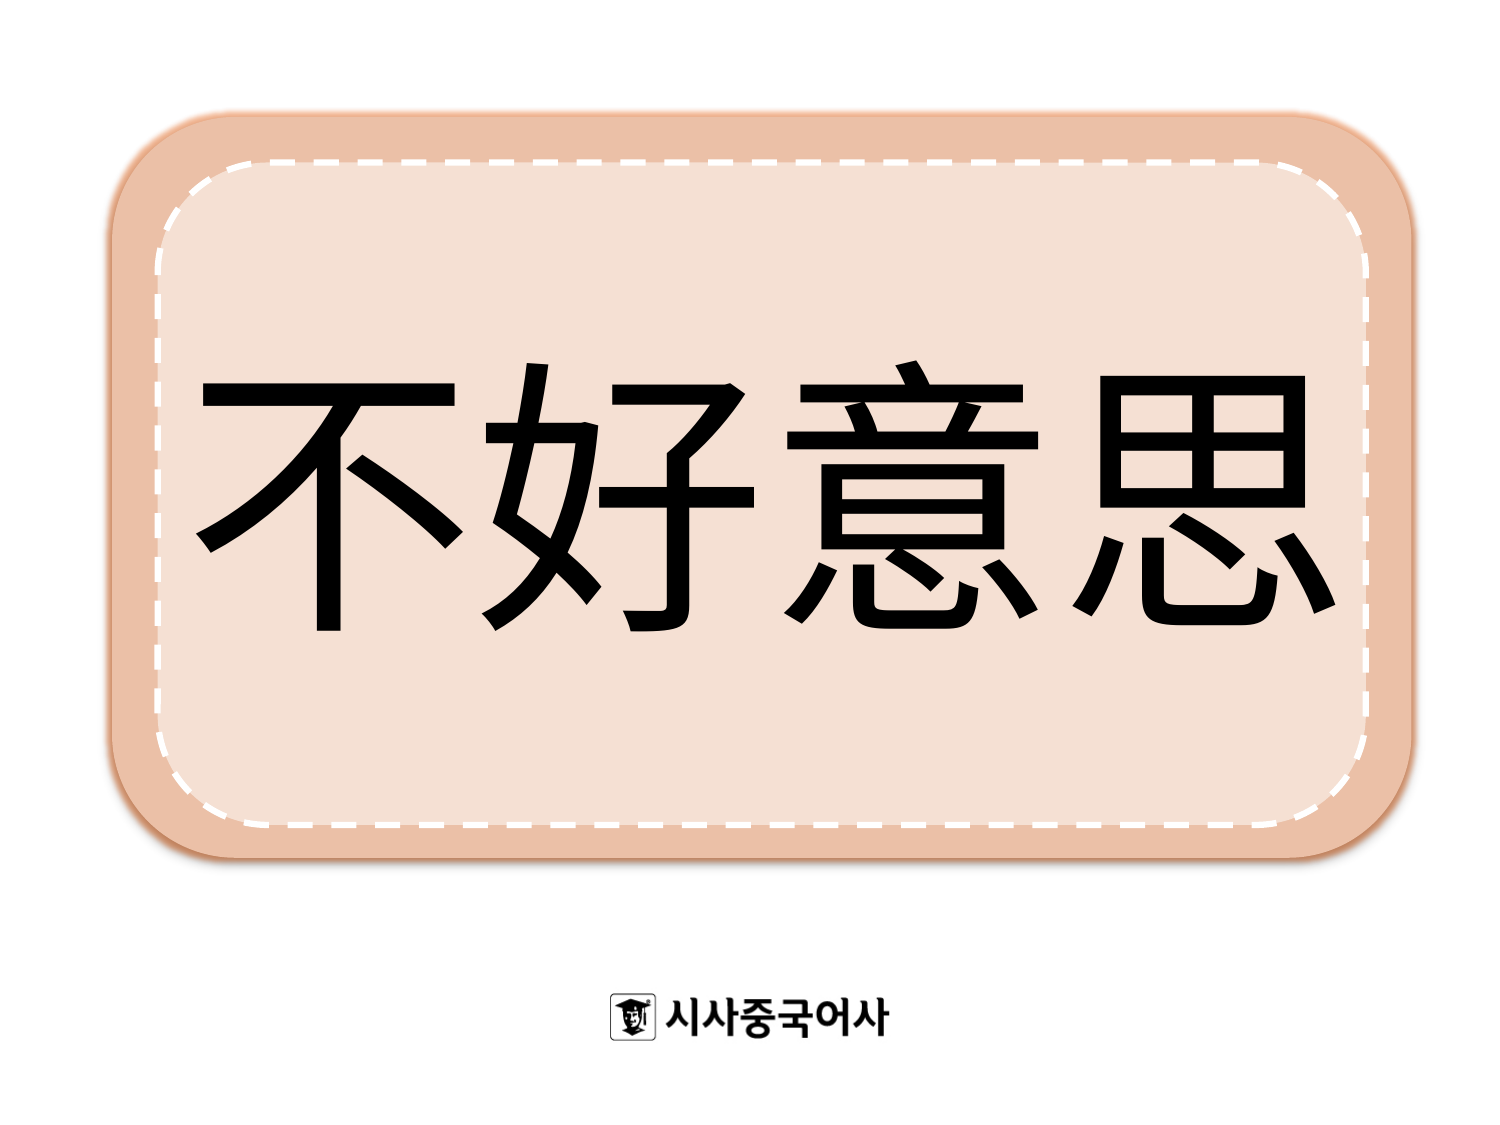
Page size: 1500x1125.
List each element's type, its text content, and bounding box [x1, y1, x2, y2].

picture [602, 987, 898, 1047]
text_box 不好意思 [162, 160, 1371, 824]
